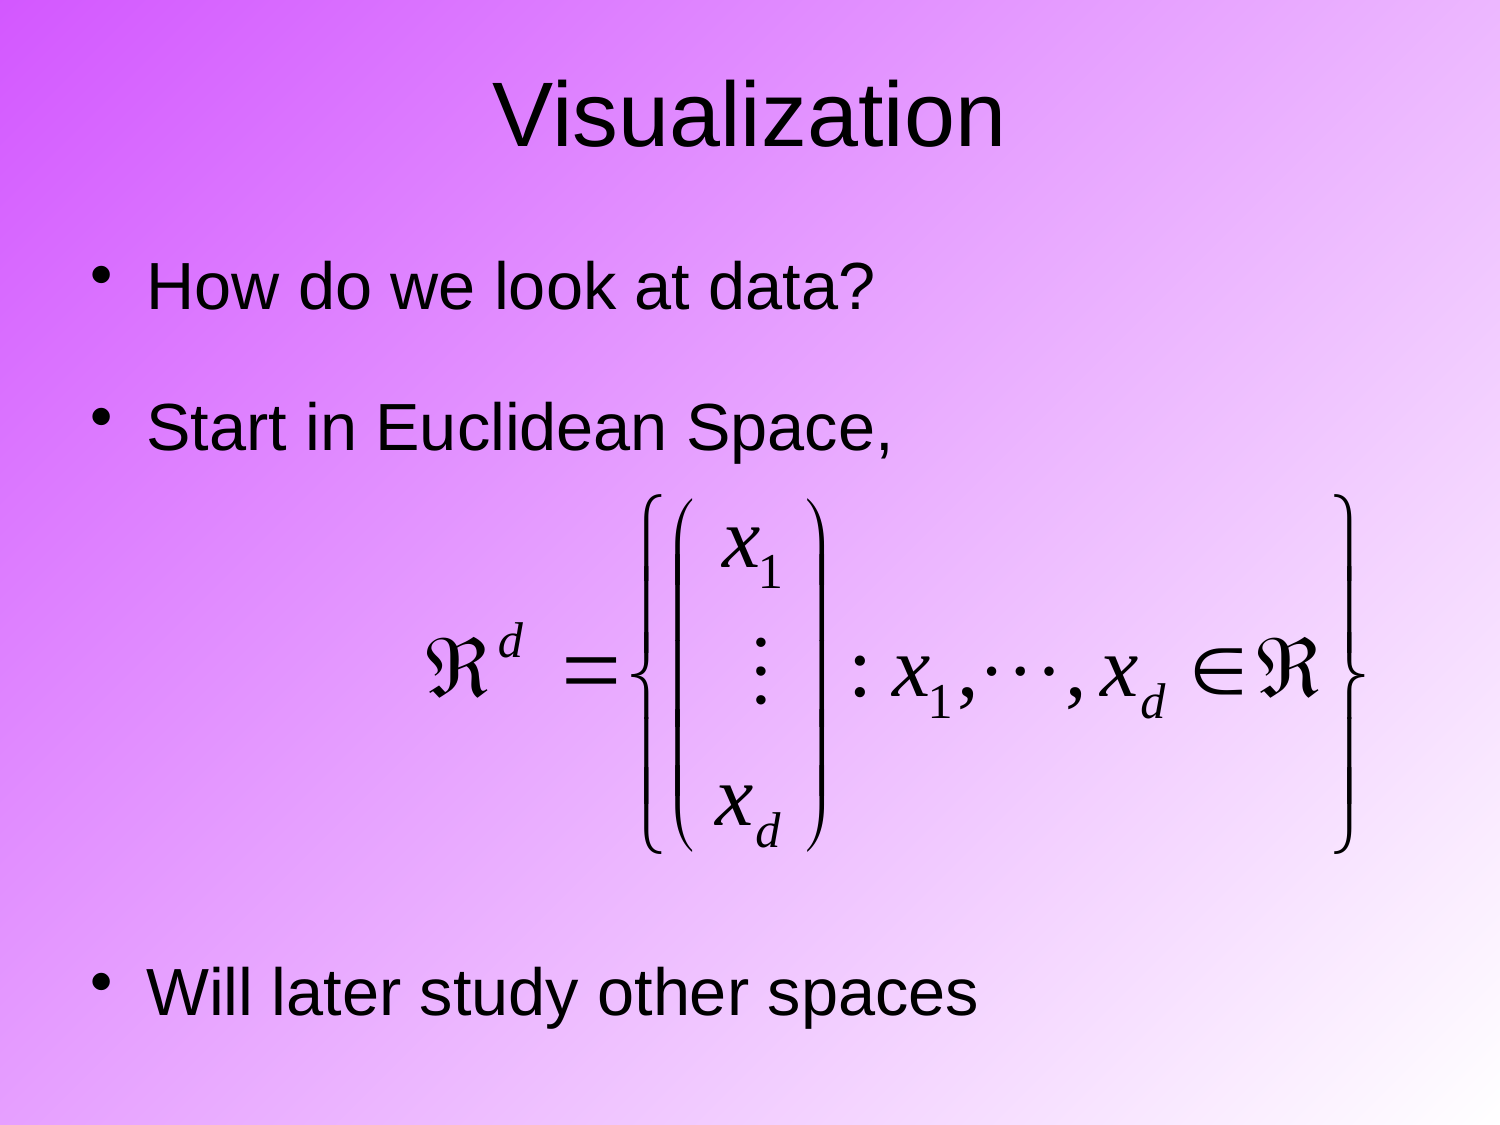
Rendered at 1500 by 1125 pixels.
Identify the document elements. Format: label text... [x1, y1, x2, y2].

list How do we look at data? Start in Euclidean Space, Will later study other spaces [75, 187, 1425, 1075]
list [424, 484, 1376, 866]
title Visualization [75, 45, 1425, 175]
